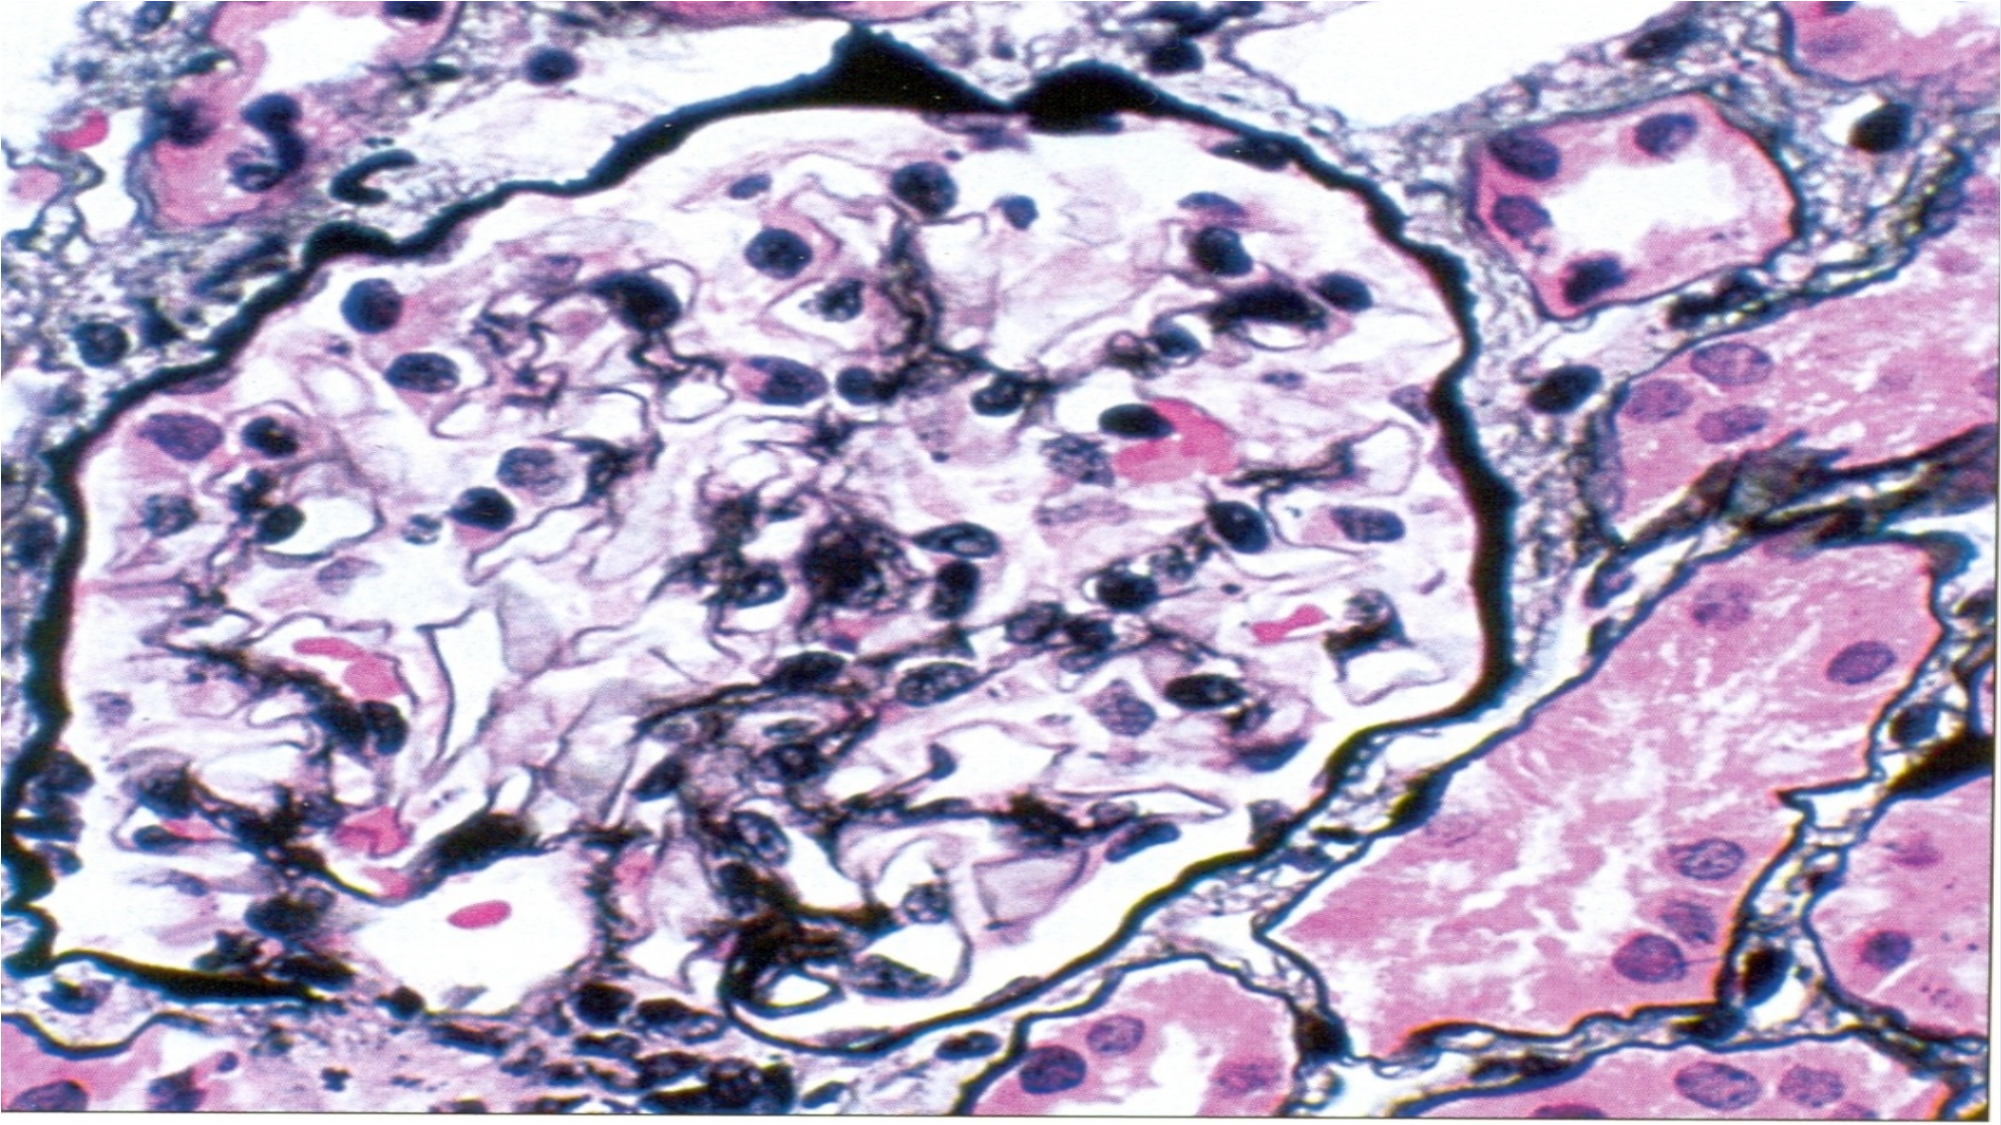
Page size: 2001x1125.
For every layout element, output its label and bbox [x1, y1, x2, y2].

list [0, 0, 2000, 1125]
